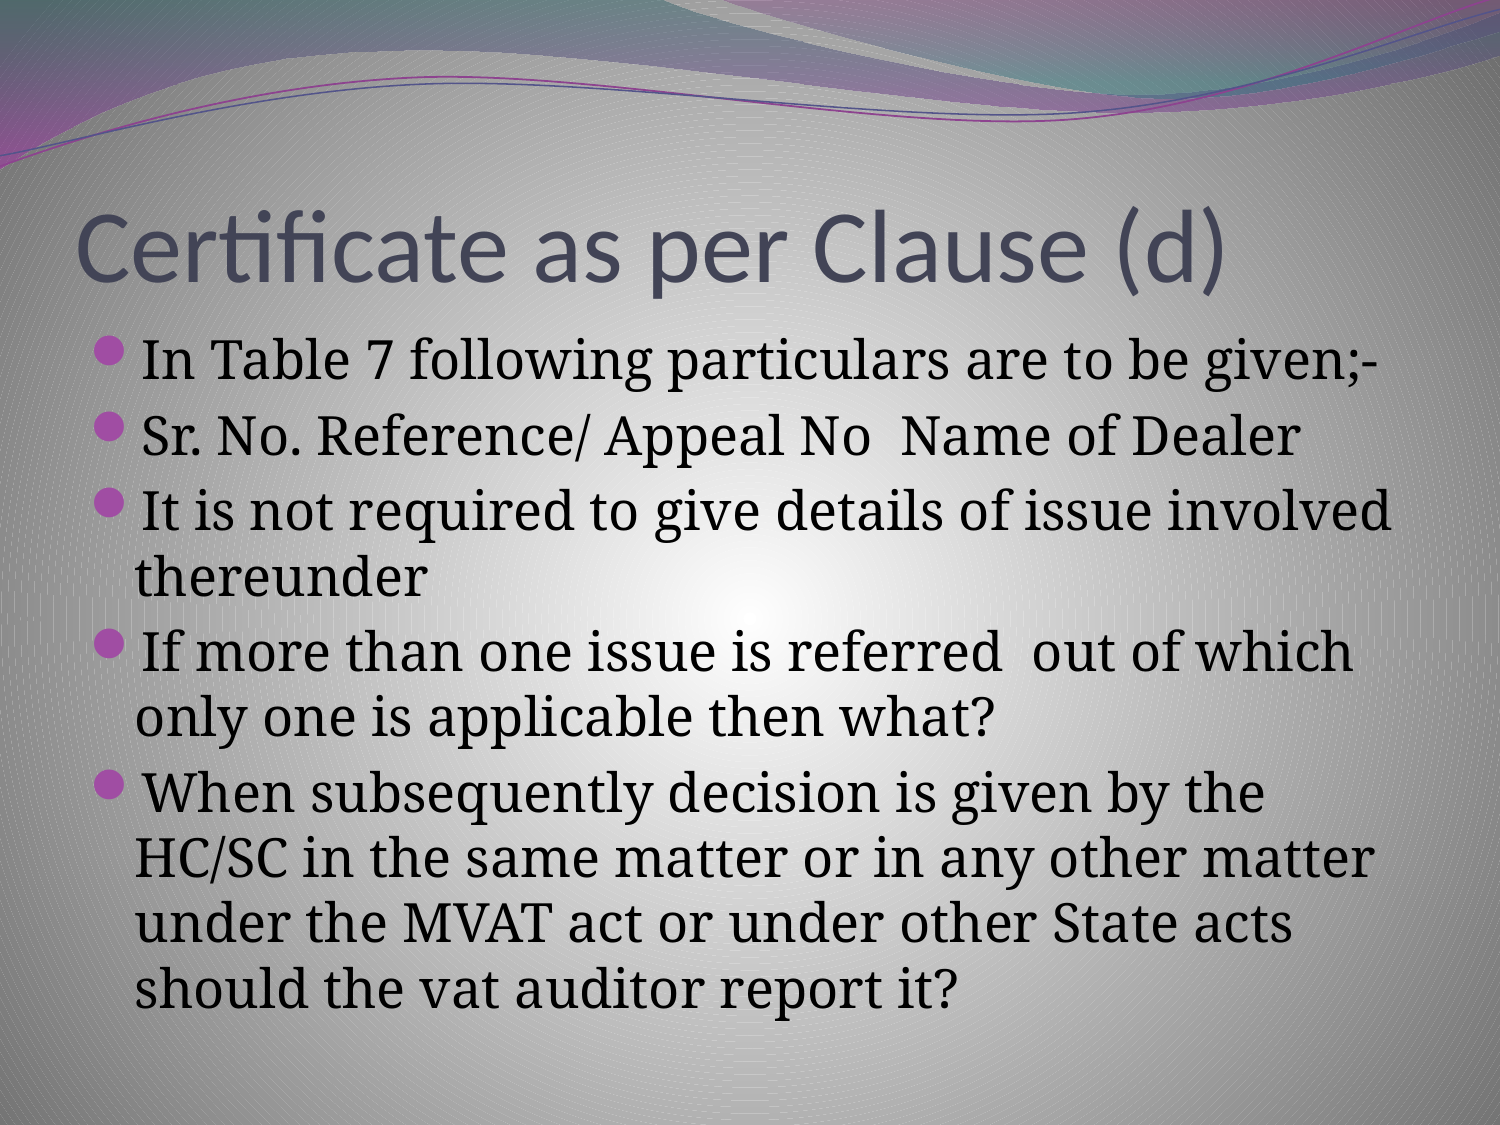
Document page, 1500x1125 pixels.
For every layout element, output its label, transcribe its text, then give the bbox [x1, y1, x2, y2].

title Certificate as per Clause (d) [75, 115, 1425, 303]
list In Table 7 following particulars are to be given;- Sr. No. Reference/ Appeal No Name of Dealer It is not required to give details of issue involved thereunder If more than one issue is referred out of which only one is applicable then what? When subsequently decision is given by the HC/SC in the same matter or in any other matter under the MVAT act or under other State acts should the vat auditor report it? [75, 317, 1425, 1038]
